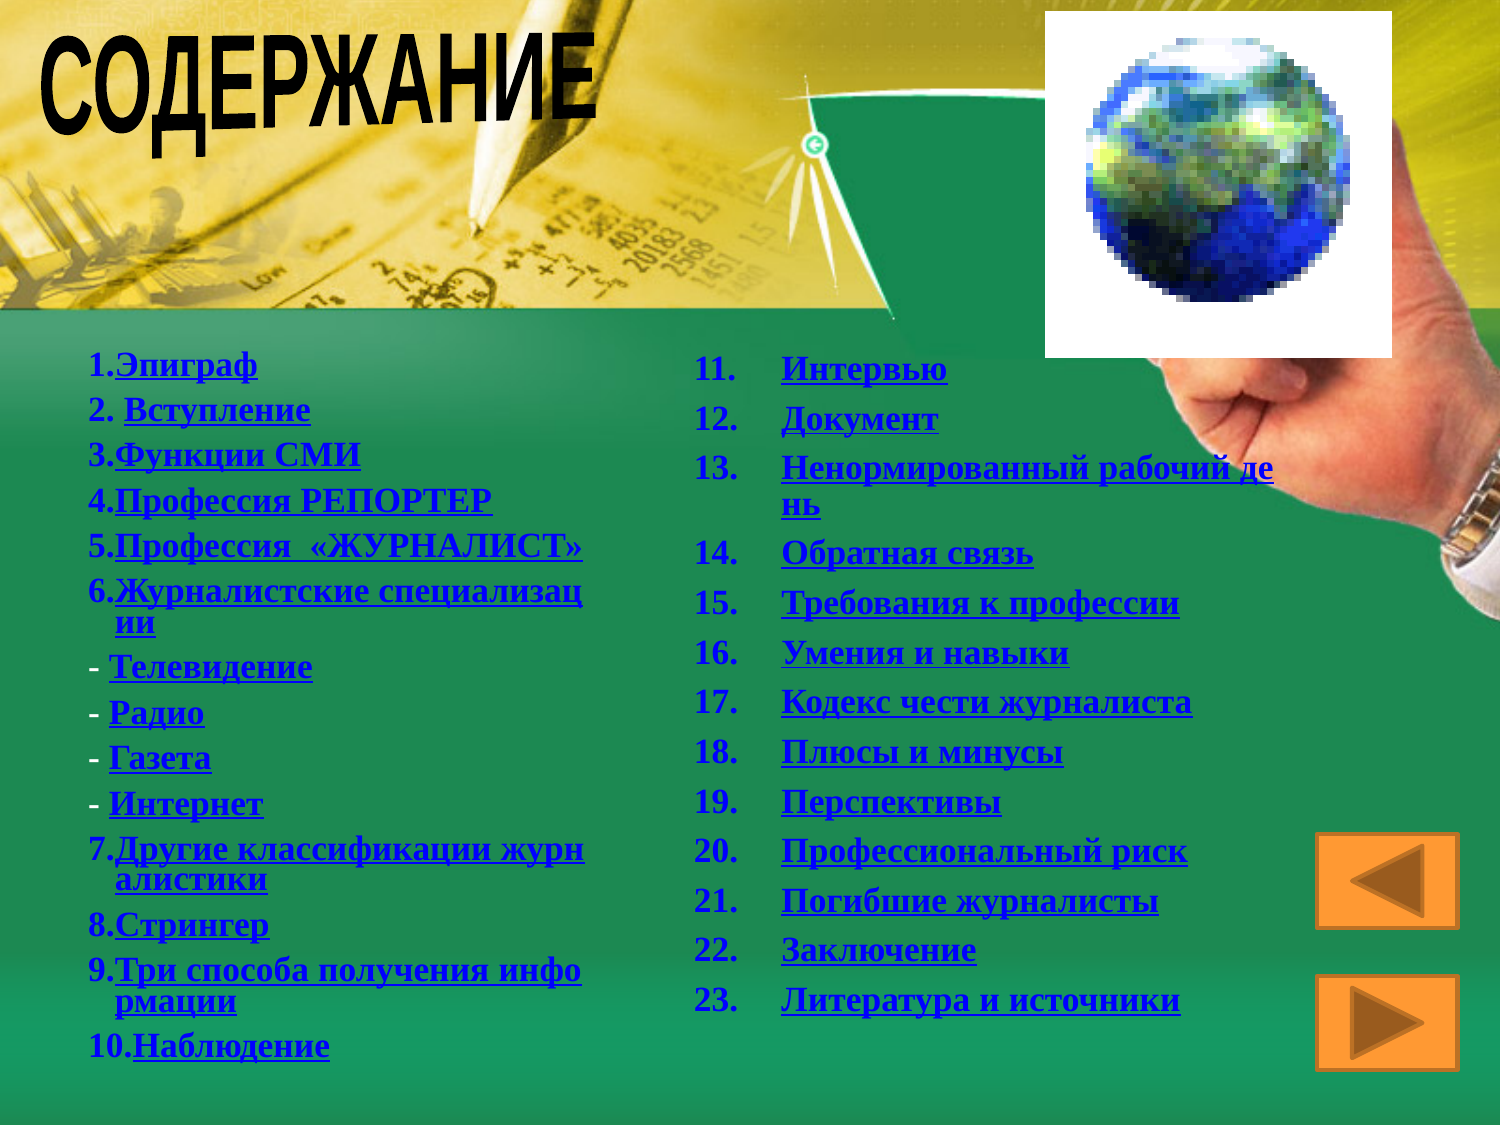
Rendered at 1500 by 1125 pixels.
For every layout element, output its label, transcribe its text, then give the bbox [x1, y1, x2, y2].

text_box [1315, 832, 1460, 930]
text_box [1315, 974, 1460, 1072]
text_box Интервью Документ Ненормированный рабочий день Обратная связь Требования к профессии Умения и навыки Кодекс чести журналиста Плюсы и минусы Перспективы Профессиональный риск Погибшие журналисты Заключение Литература и источники [679, 338, 1294, 1094]
list Эпиграф Вступление Функции СМИ Профессия РЕПОРТЕР Профессия «ЖУРНАЛИСТ» Журналистские специализации - Телевидение - Радио - Газета - Интернет Другие классификации журналистики Стрингер Три способа получения информации Наблюдение [0, 337, 615, 1095]
picture [0, 0, 1500, 990]
